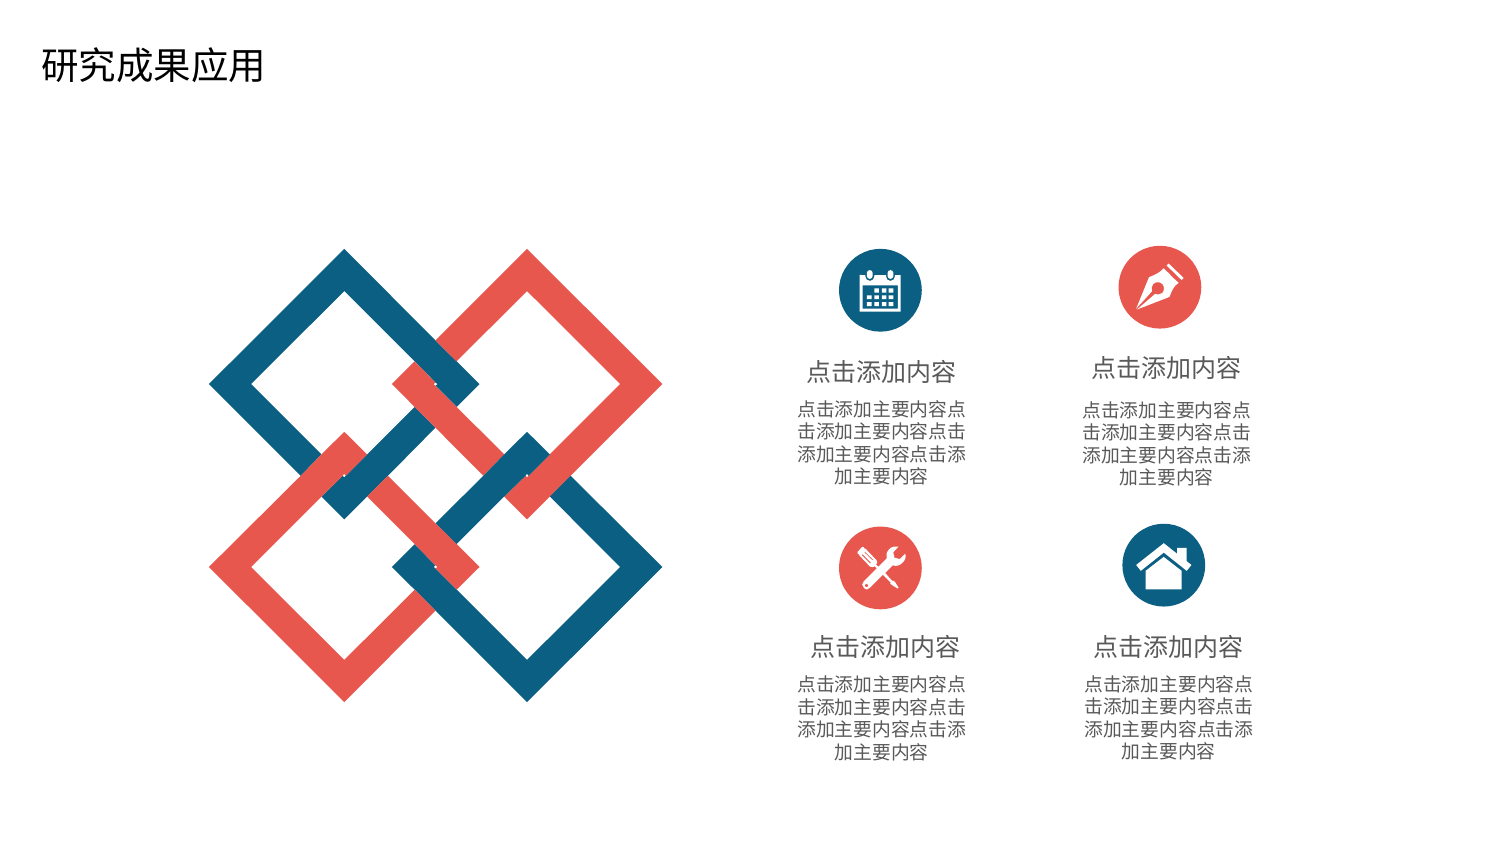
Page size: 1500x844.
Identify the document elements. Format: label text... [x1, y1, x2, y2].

text_box 点击添加主要内容点击添加主要内容点击添加主要内容点击添加主要内容 [1063, 392, 1270, 494]
text_box 点击添加主要内容点击添加主要内容点击添加主要内容点击添加主要内容 [778, 392, 985, 494]
text_box [838, 248, 922, 332]
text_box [208, 248, 663, 703]
text_box 点击添加主要内容点击添加主要内容点击添加主要内容点击添加主要内容 [778, 667, 985, 769]
text_box 点击添加内容 [1063, 347, 1270, 389]
text_box 点击添加内容 [778, 350, 985, 392]
text_box [857, 546, 906, 590]
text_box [1136, 543, 1192, 590]
text_box 点击添加内容 [786, 626, 985, 668]
text_box [1122, 523, 1206, 607]
text_box 点击添加主要内容点击添加主要内容点击添加主要内容点击添加主要内容 [1065, 667, 1272, 769]
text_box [859, 270, 901, 312]
text_box [1118, 245, 1202, 329]
text_box [838, 526, 922, 610]
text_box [1136, 263, 1184, 310]
text_box 点击添加内容 [1065, 625, 1272, 667]
